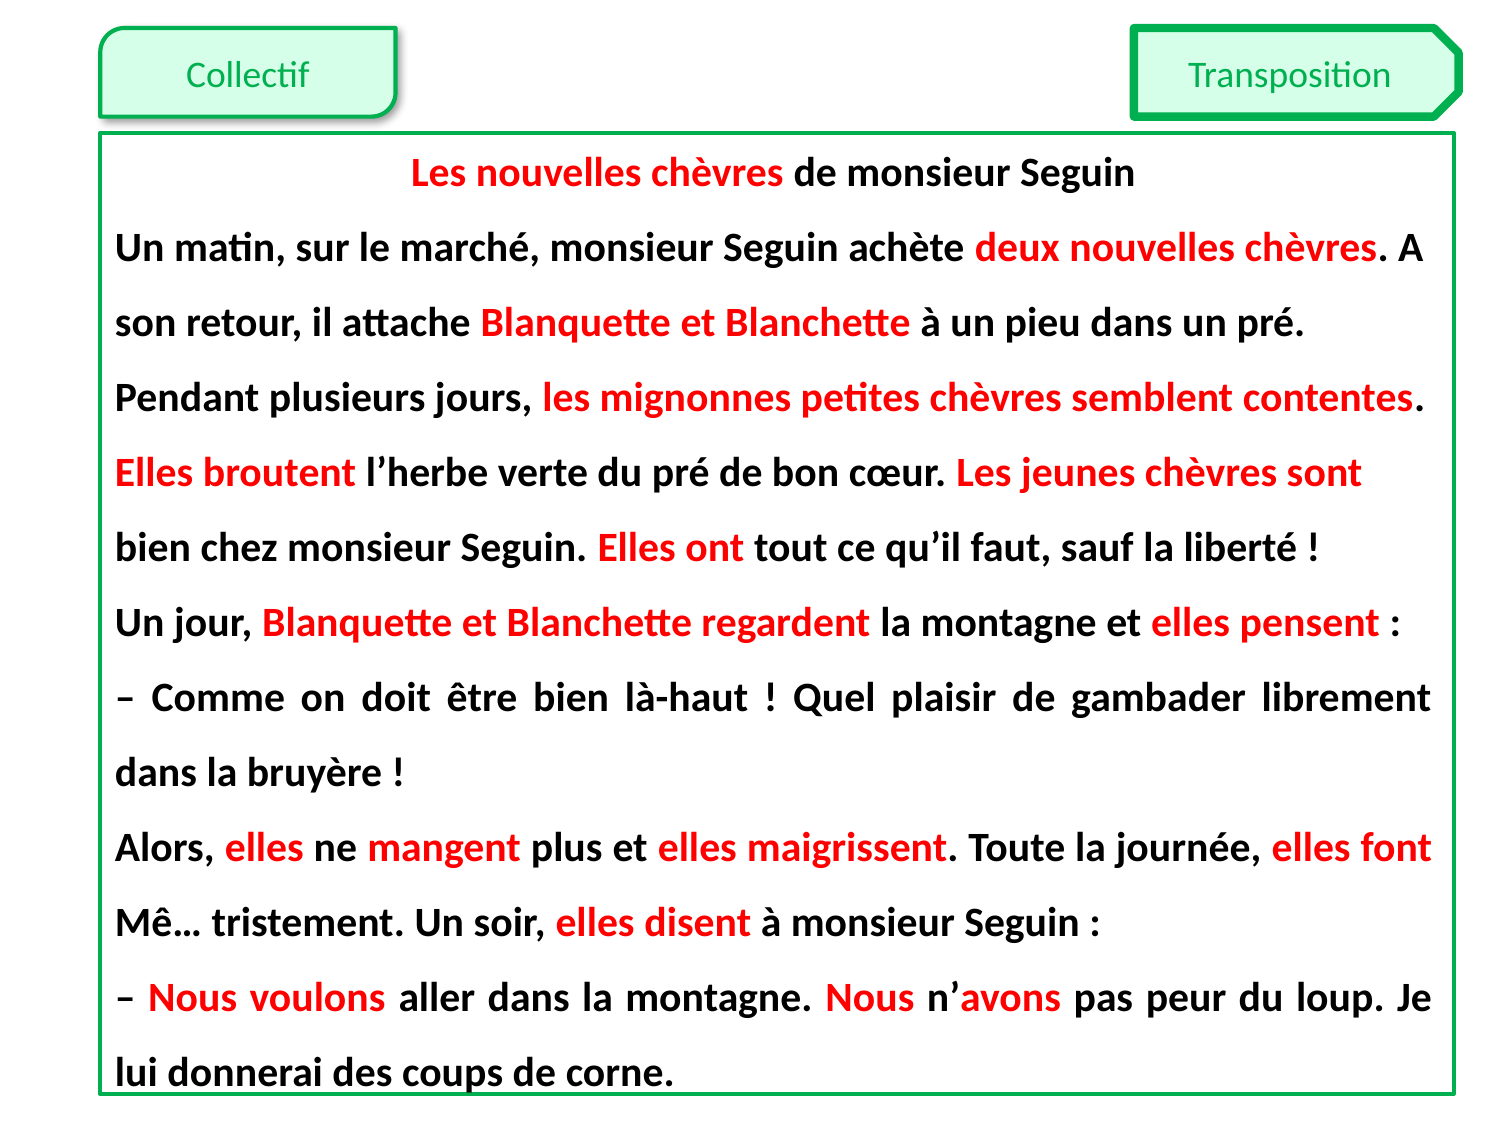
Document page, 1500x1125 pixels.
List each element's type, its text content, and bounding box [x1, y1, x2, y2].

text_box Les nouvelles chèvres de monsieur Seguin Un matin, sur le marché, monsieur Seguin achète deux nouvelles chèvres. A son retour, il attache Blanquette et Blanchette à un pieu dans un pré. Pendant plusieurs jours, les mignonnes petites chèvres semblent contentes. Elles broutent l’herbe verte du pré de bon cœur. Les jeunes chèvres sont bien chez monsieur Seguin. Elles ont tout ce qu’il faut, sauf la liberté ! Un jour, Blanquette et Blanchette regardent la montagne et elles pensent : – Comme on doit être bien là-haut ! Quel plaisir de gambader librement dans la bruyère ! Alors, elles ne mangent plus et elles maigrissent. Toute la journée, elles font Mê… tristement. Un soir, elles disent à monsieur Seguin : – Nous voulons aller dans la montagne. Nous n’avons pas peur du loup. Je lui donnerai des coups de corne. [100, 137, 1447, 1102]
